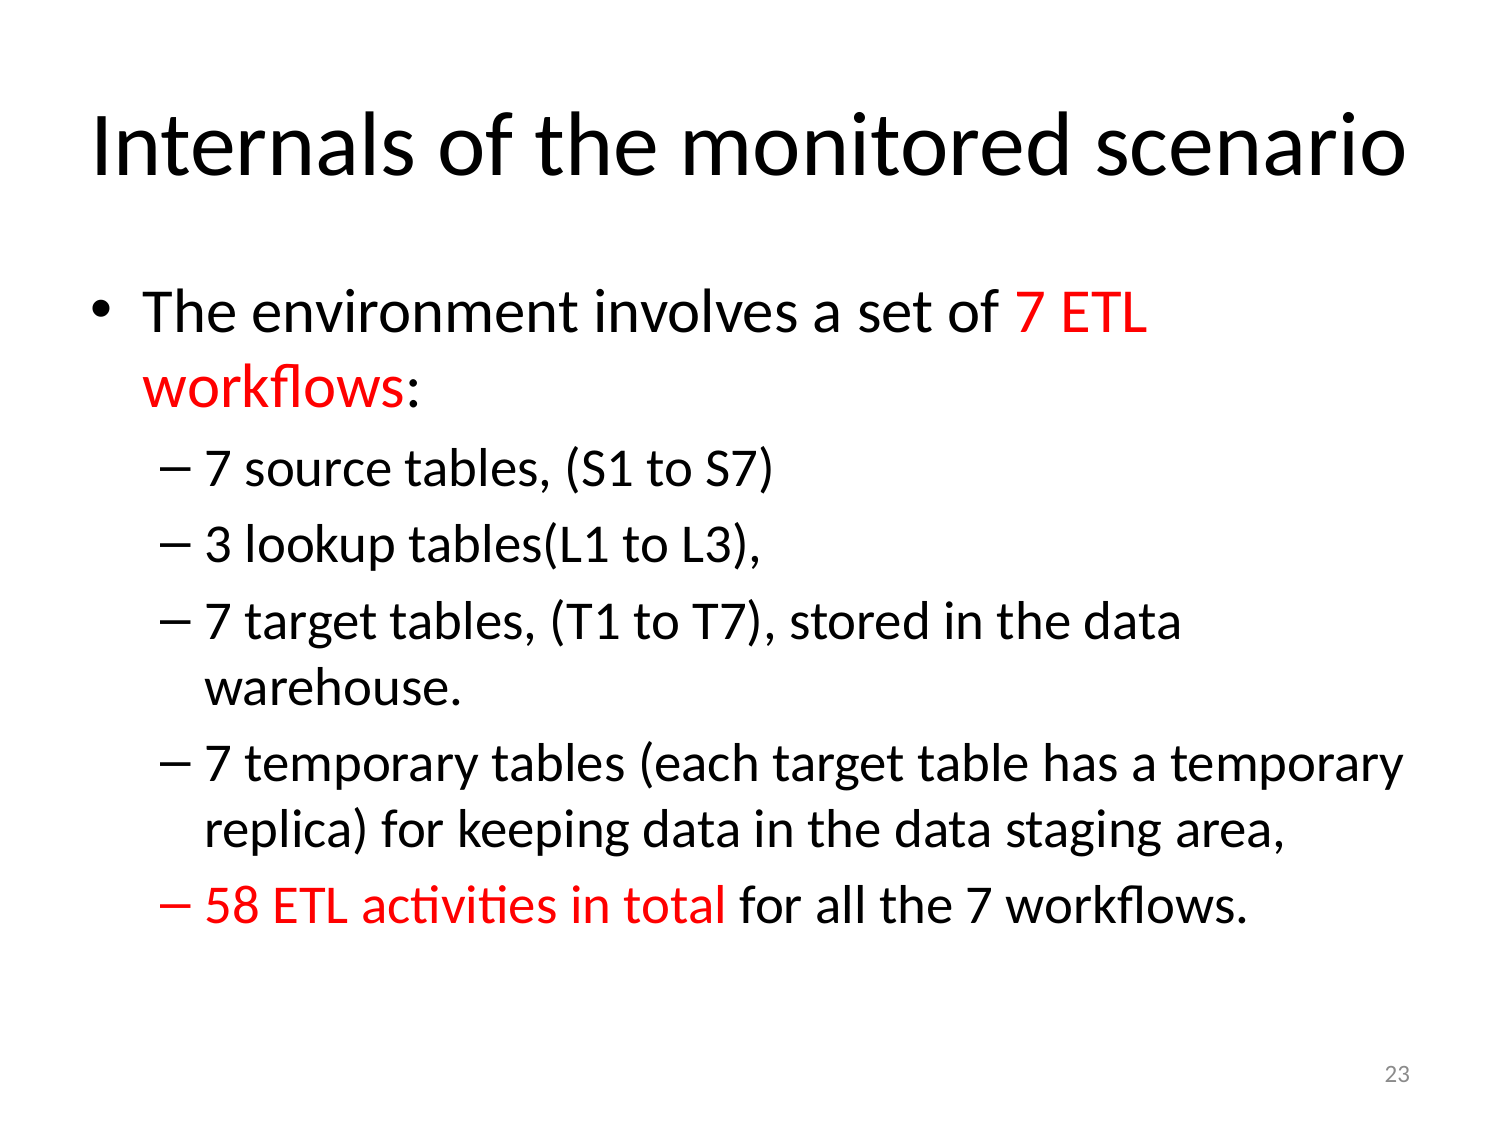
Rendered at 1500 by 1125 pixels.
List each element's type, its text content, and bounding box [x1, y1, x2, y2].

title Internals of the monitored scenario [75, 45, 1425, 233]
slide_number 23 [1074, 1042, 1425, 1103]
list The environment involves a set of 7 ETL workflows: 7 source tables, (S1 to S7) 3 lookup tables(L1 to L3), 7 target tables, (T1 to T7), stored in the data warehouse. 7 temporary tables (each target table has a temporary replica) for keeping data in the data staging area, 58 ETL activities in total for all the 7 workflows. [75, 262, 1425, 1005]
